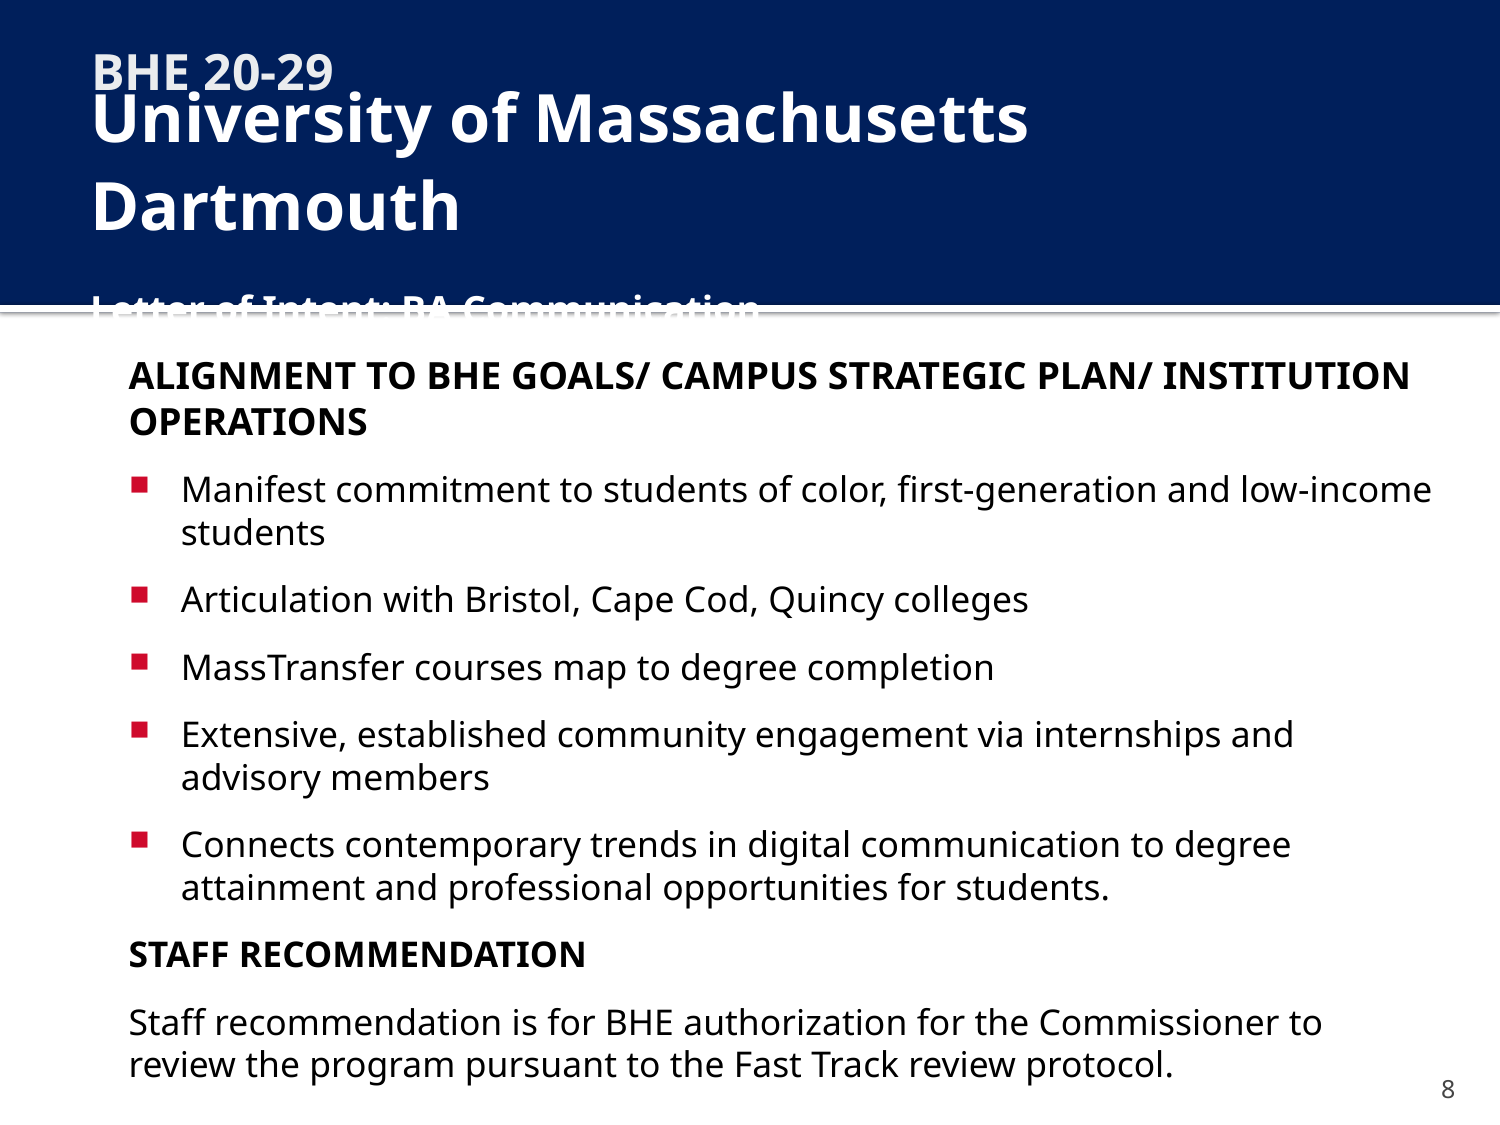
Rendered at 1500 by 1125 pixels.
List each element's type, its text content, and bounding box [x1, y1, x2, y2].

list ALIGNMENT TO BHE GOALS/ CAMPUS STRATEGIC PLAN/ INSTITUTION OPERATIONS Manifest commitment to students of color, first-generation and low-income students Articulation with Bristol, Cape Cod, Quincy colleges MassTransfer courses map to degree completion Extensive, established community engagement via internships and advisory members Connects contemporary trends in digital communication to degree attainment and professional opportunities for students. STAFF RECOMMENDATION Staff recommendation is for BHE authorization for the Commissioner to review the program pursuant to the Fast Track review protocol. [99, 337, 1451, 1047]
title University of Massachusetts Dartmouth Letter of Intent: BA Communication [74, 99, 1426, 301]
list BHE 20-29 [62, 24, 1438, 101]
